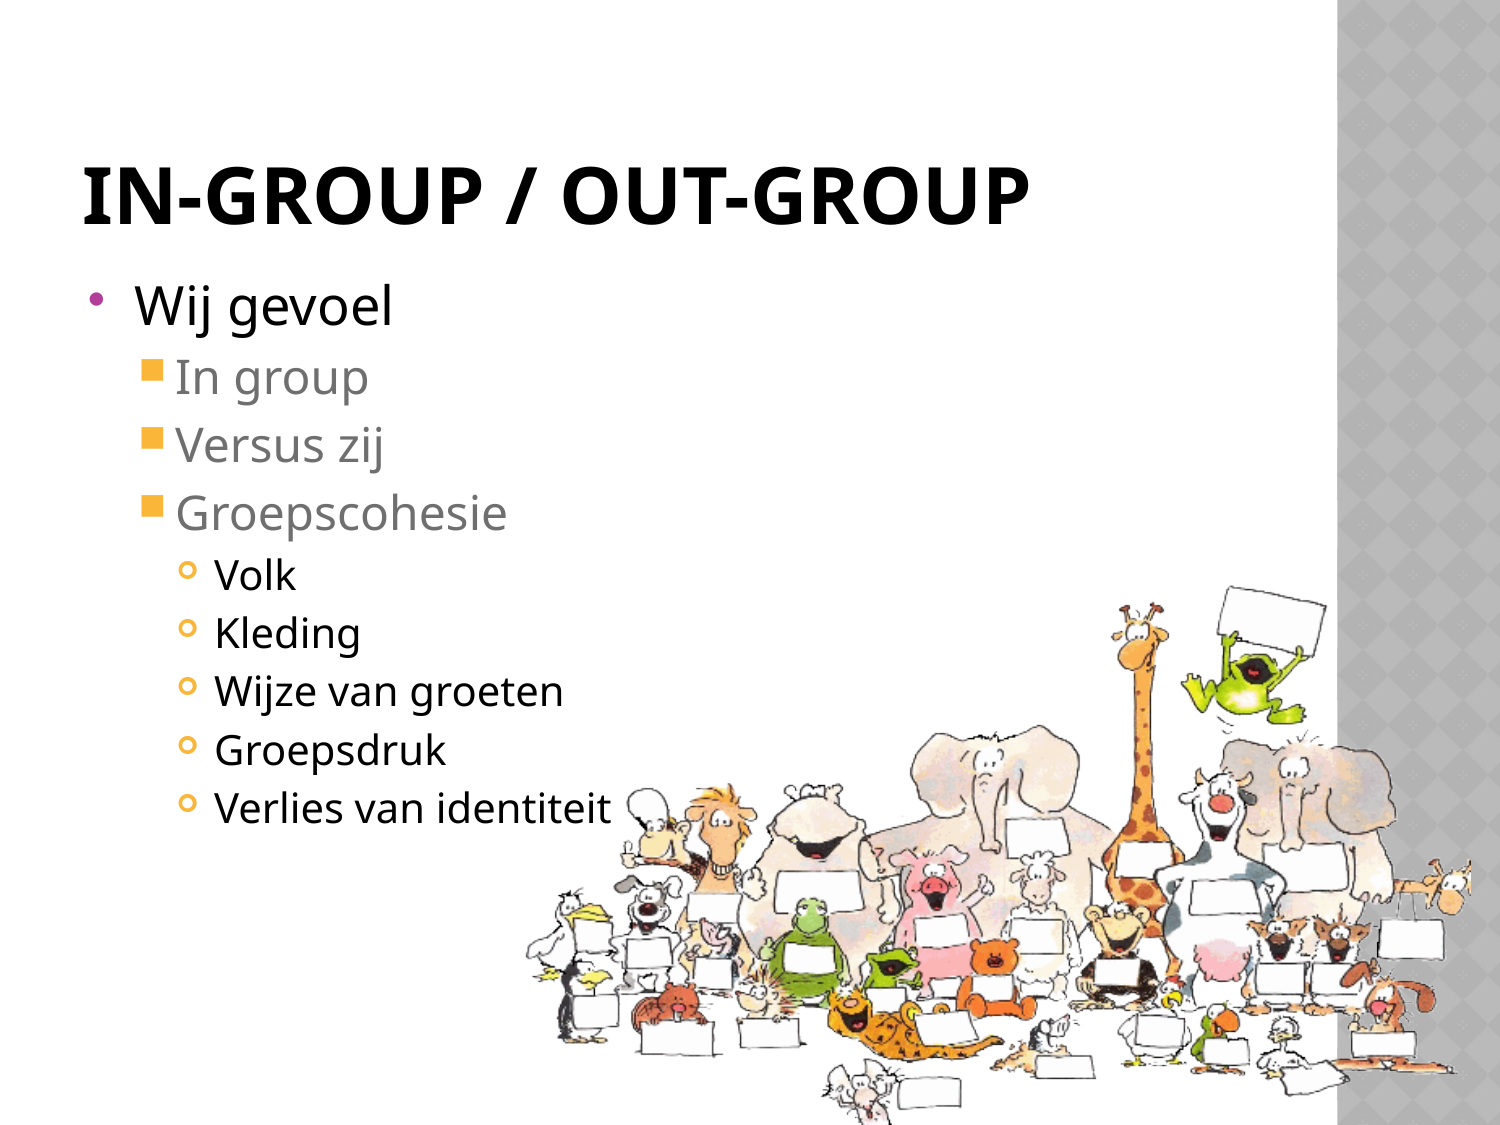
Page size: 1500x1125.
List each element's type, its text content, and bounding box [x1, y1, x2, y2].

title In-group / out-group [75, 52, 1263, 240]
list Wij gevoel In group Versus zij Groepscohesie Volk Kleding Wijze van groeten Groepsdruk Verlies van identiteit [75, 264, 1263, 1059]
picture [513, 541, 1471, 1125]
